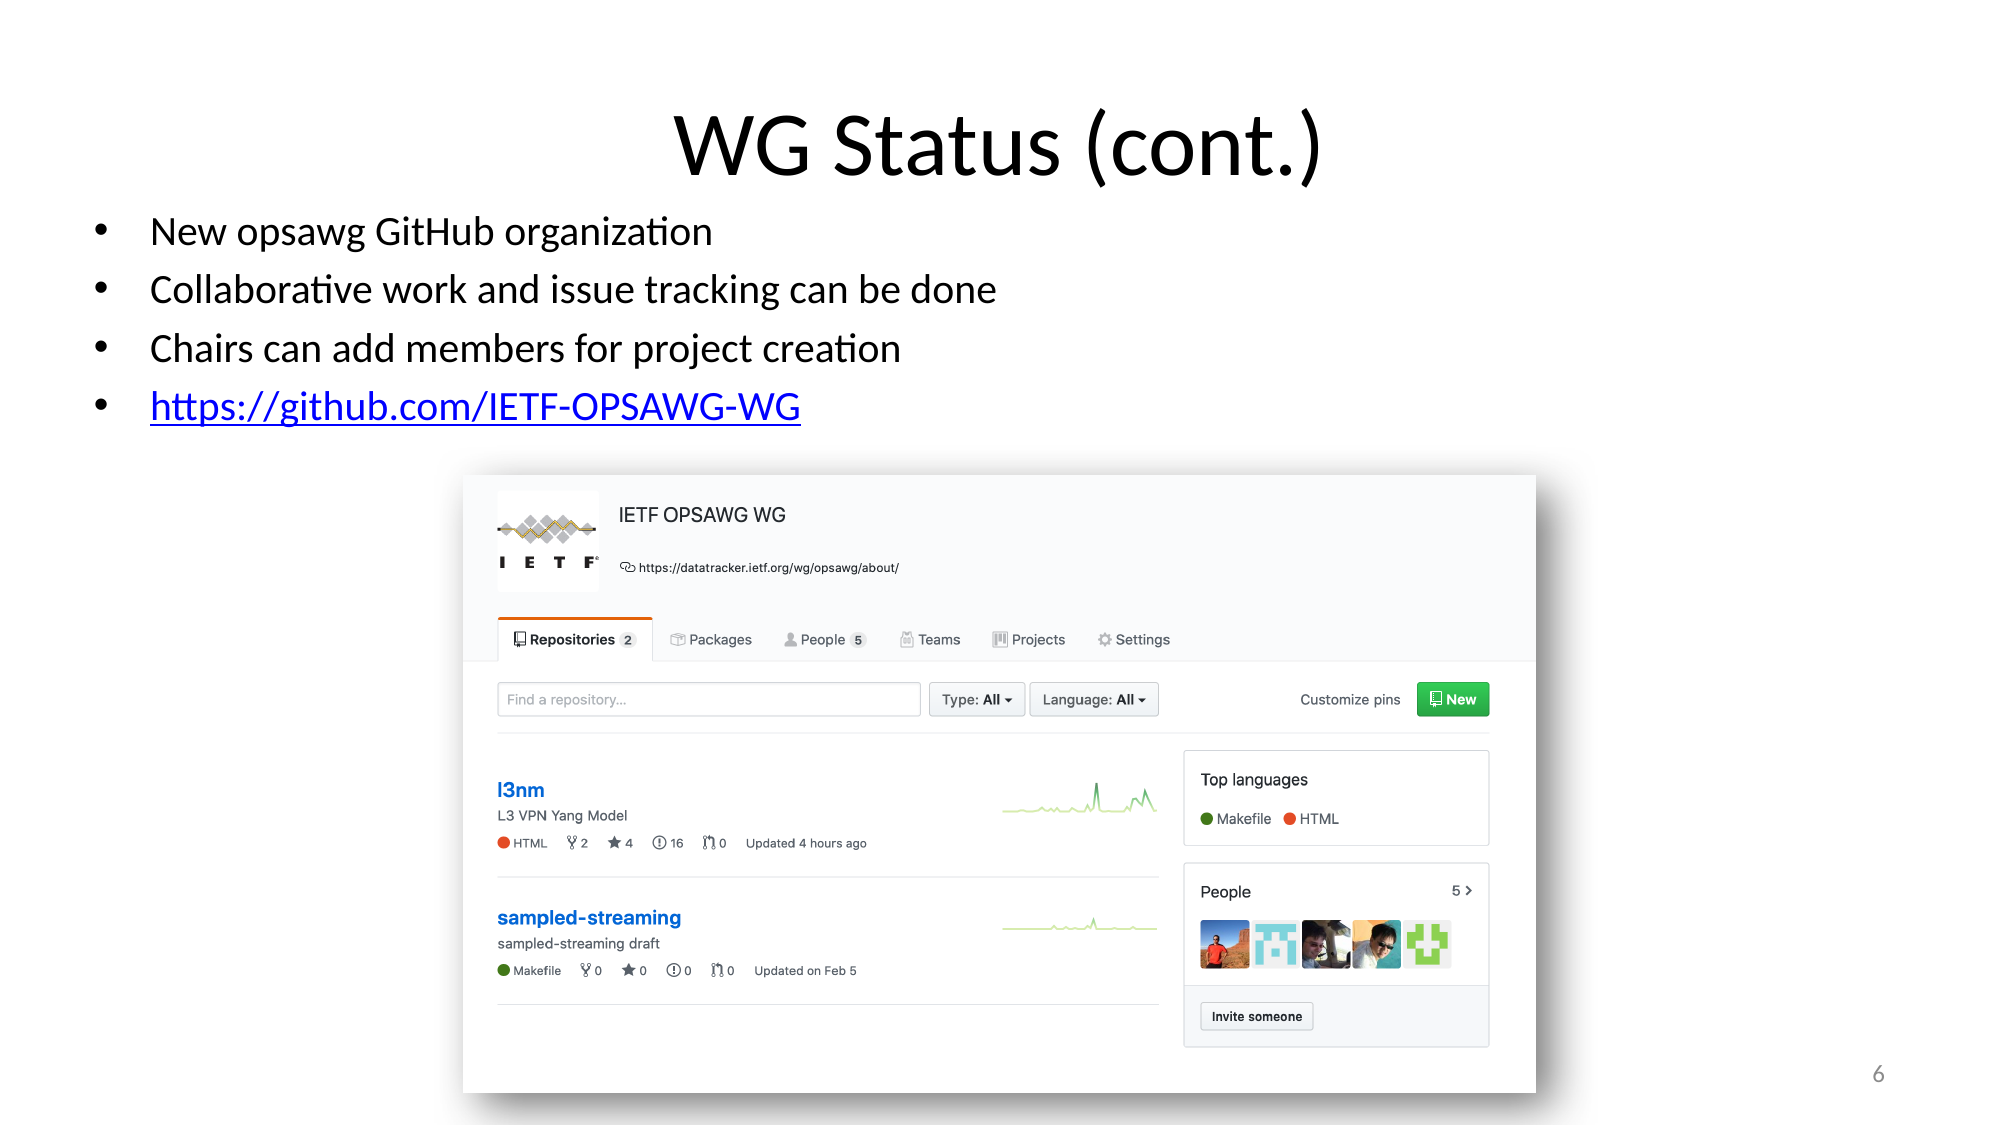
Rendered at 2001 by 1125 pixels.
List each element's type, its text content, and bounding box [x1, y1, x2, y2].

slide_number 6 [1581, 1042, 1900, 1103]
picture [463, 475, 1537, 1093]
title WG Status (cont.) [99, 45, 1900, 196]
list New opsawg GitHub organization Collaborative work and issue tracking can be done Chairs can add members for project creation https://github.com/IETF-OPSAWG-WG [78, 196, 1934, 1083]
